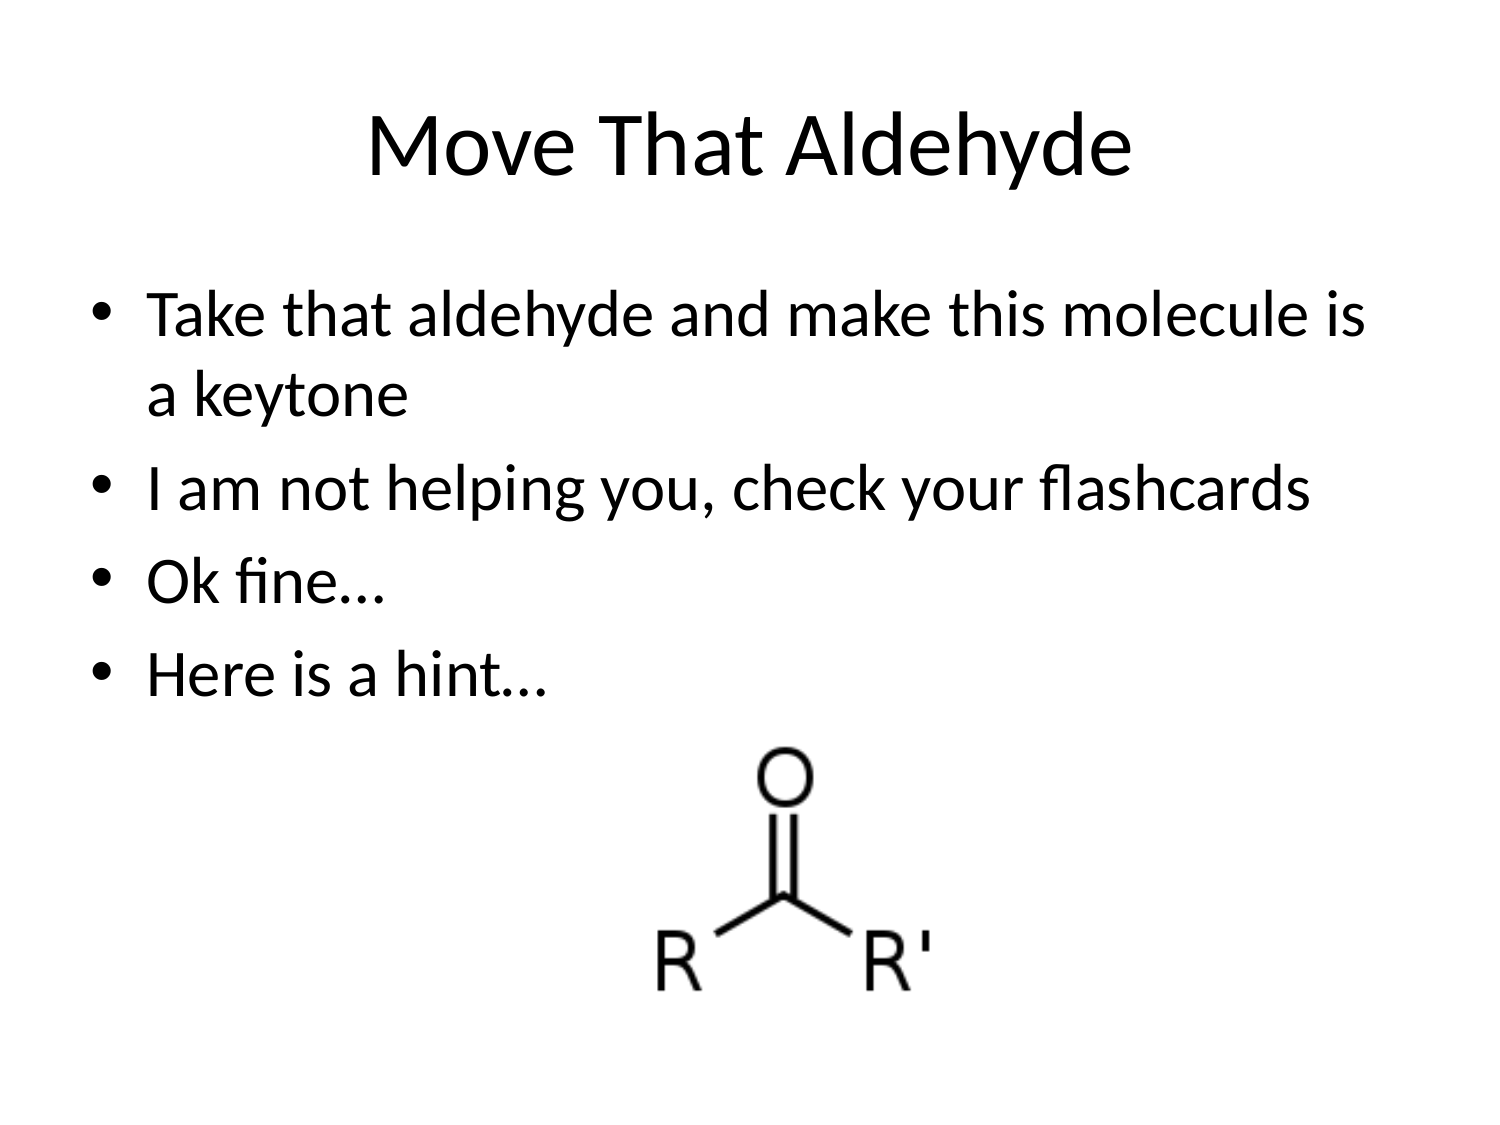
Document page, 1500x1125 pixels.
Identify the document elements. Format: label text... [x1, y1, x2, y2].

title Move That Aldehyde [75, 45, 1425, 233]
list Take that aldehyde and make this molecule is a keytone I am not helping you, check your flashcards Ok fine… Here is a hint… [75, 262, 1425, 775]
picture [612, 699, 960, 1048]
